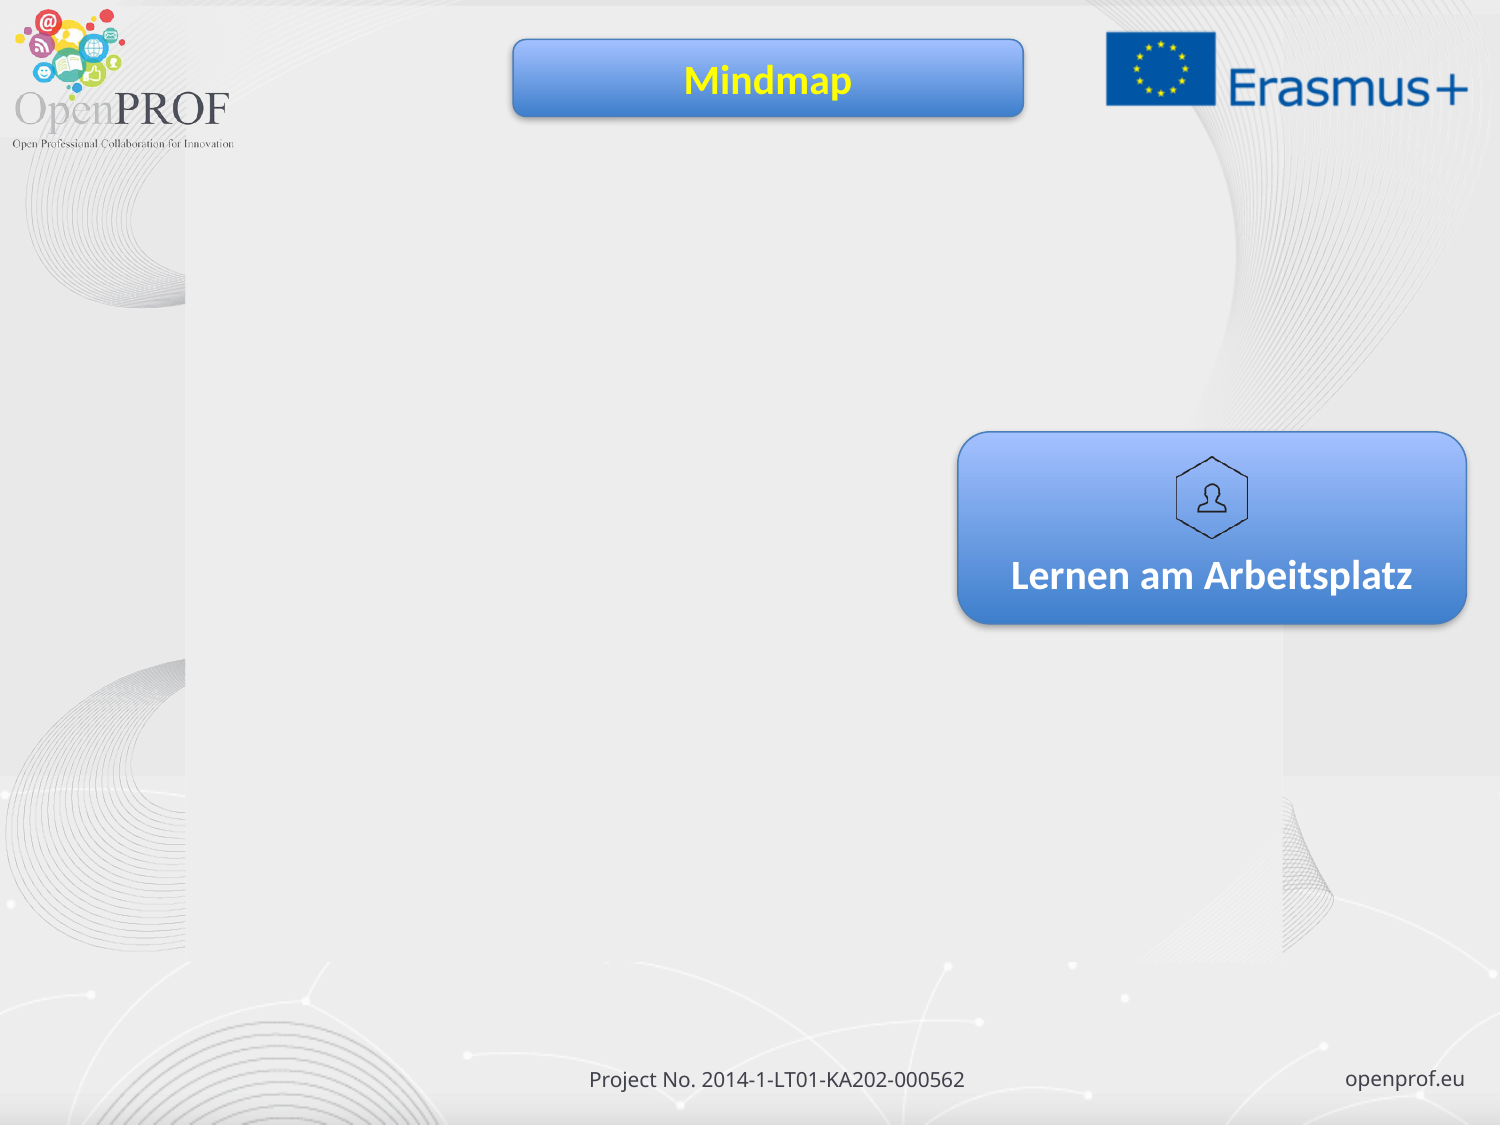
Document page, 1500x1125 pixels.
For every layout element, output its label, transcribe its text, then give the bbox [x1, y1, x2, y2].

text_box Lernen am Arbeitsplatz [957, 431, 1468, 625]
text_box Mindmap [512, 38, 1025, 118]
picture [0, 0, 1500, 1125]
